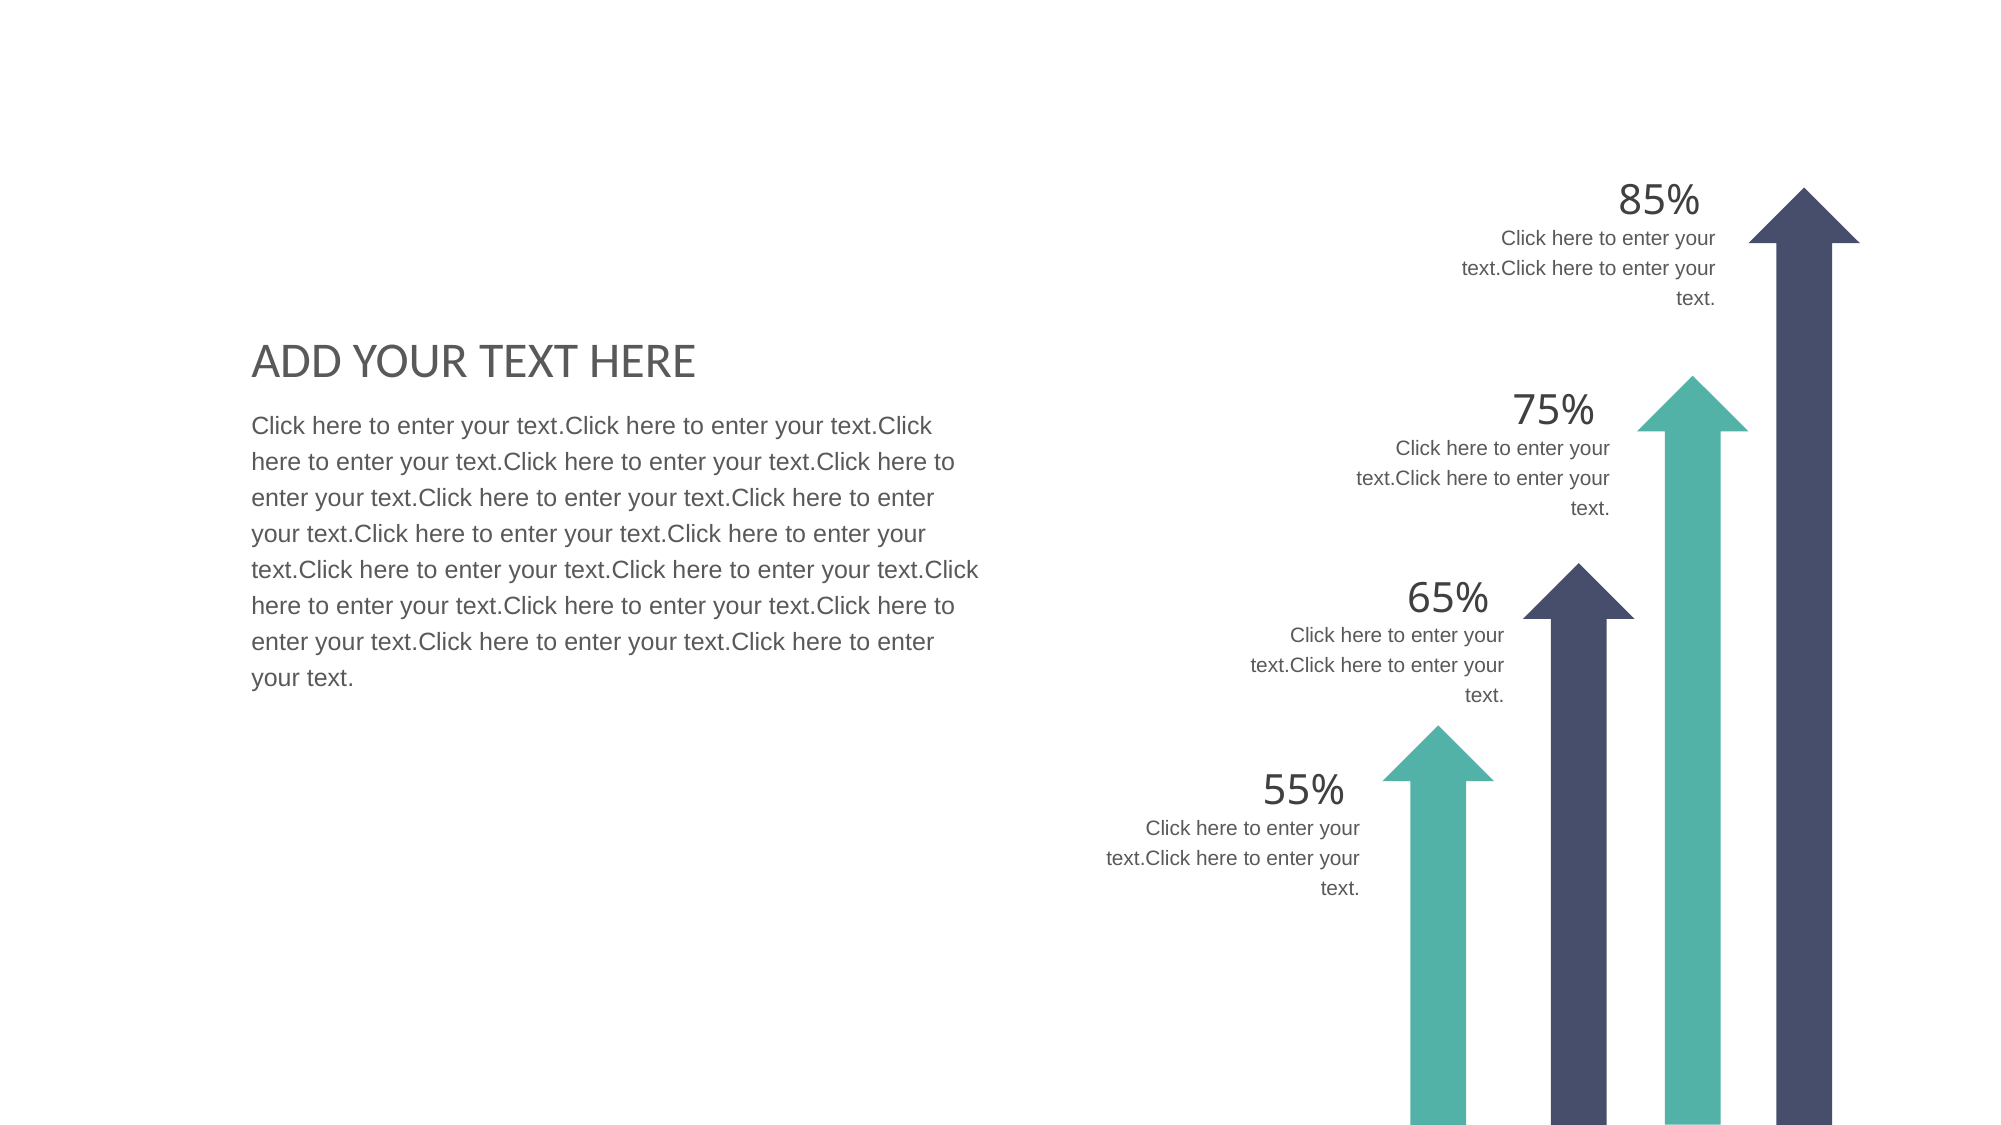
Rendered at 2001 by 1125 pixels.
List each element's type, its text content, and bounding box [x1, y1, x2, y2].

text_box 75% [1417, 375, 1611, 429]
text_box [1745, 186, 1863, 1125]
text_box [1634, 374, 1751, 1125]
text_box [1520, 561, 1638, 1125]
text_box Click here to enter your text.Click here to enter your text. [1311, 429, 1611, 520]
text_box 65% [1311, 563, 1505, 616]
text_box Click here to enter your text.Click here to enter your text. [1061, 809, 1360, 900]
text_box Click here to enter your text.Click here to enter your text.Click here to enter your text.Click here to enter your text.Click here to enter your text.Click here to enter your text.Click here to enter your text.Click here to enter your text.Click here to enter your text.Click here to enter your text.Click here to enter your text.Click here to enter your text.Click here to enter your text.Click here to enter your text.Click here to enter your text.Click here to enter your text. [236, 396, 999, 740]
text_box [1379, 723, 1497, 1125]
text_box Click here to enter your text.Click here to enter your text. [1417, 219, 1716, 310]
text_box ADD YOUR TEXT HERE [236, 320, 779, 396]
text_box 85% [1523, 165, 1716, 219]
text_box Click here to enter your text.Click here to enter your text. [1206, 616, 1505, 707]
text_box 55% [1167, 755, 1361, 821]
